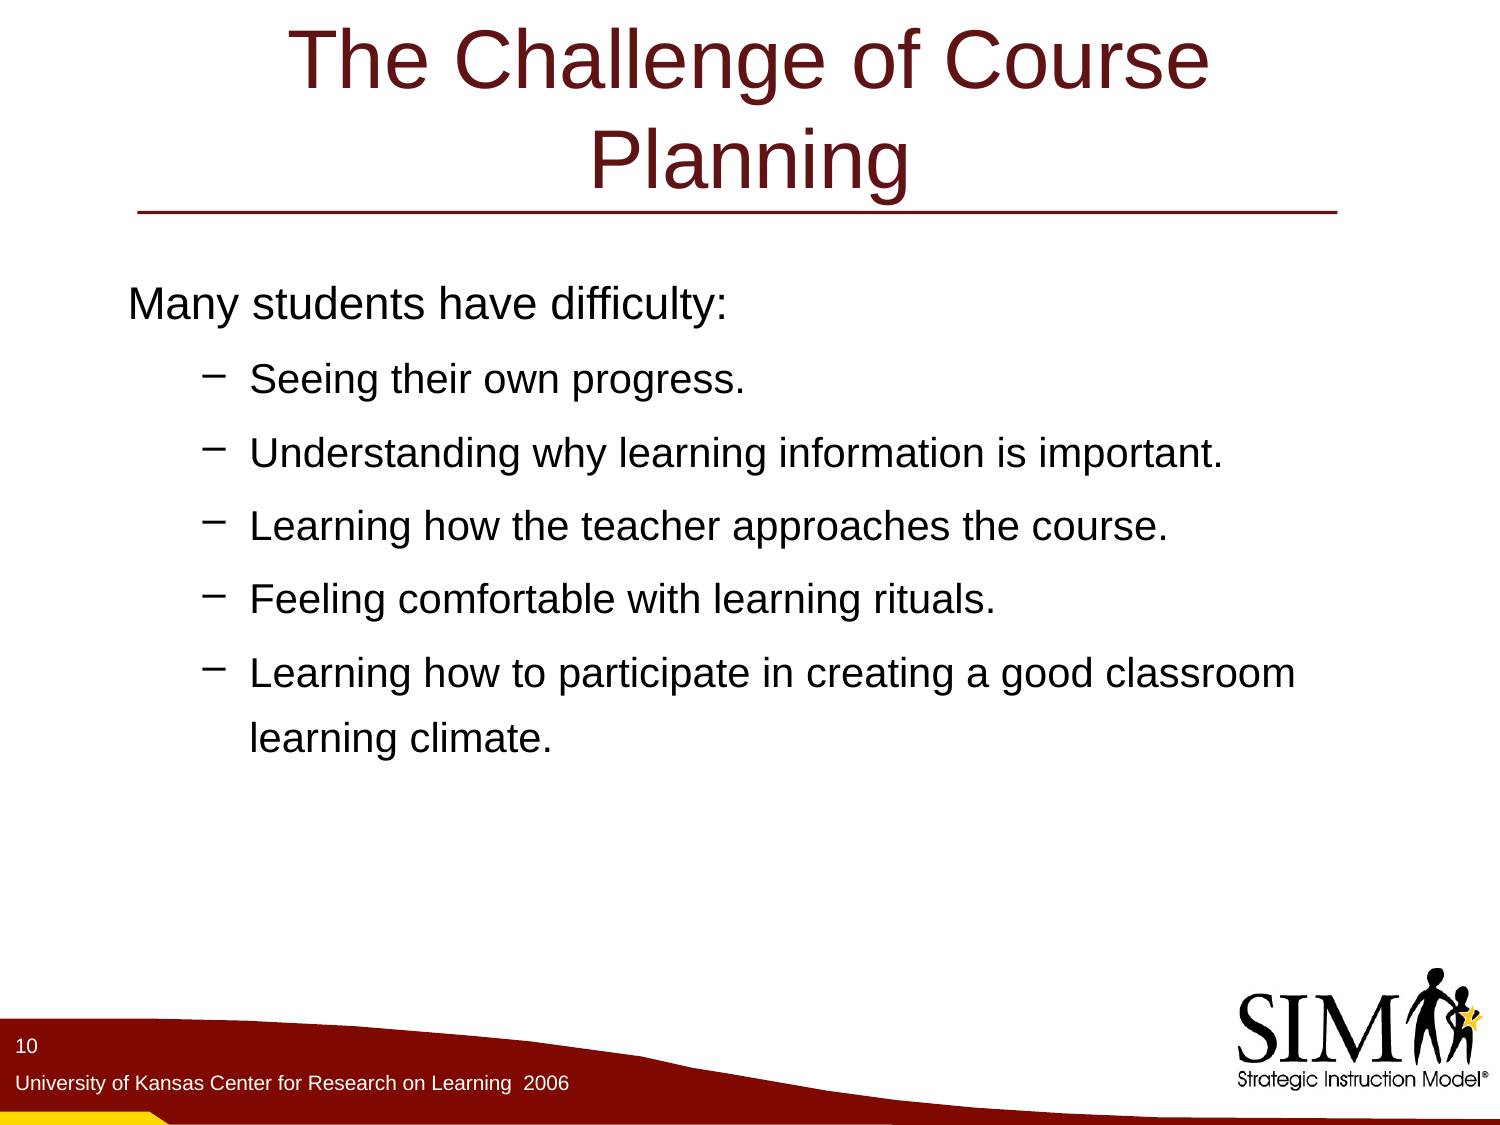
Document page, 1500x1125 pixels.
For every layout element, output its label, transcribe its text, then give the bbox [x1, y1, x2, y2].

picture [1231, 954, 1497, 1106]
footer University of Kansas Center for Research on Learning 2006 [0, 1062, 626, 1101]
list Many students have difficulty: Seeing their own progress. Understanding why learning information is important. Learning how the teacher approaches the course. Feeling comfortable with learning rituals. Learning how to participate in creating a good classroom learning climate. [112, 249, 1388, 901]
slide_number 10 [0, 1024, 313, 1062]
title The Challenge of Course Planning [112, 74, 1388, 213]
